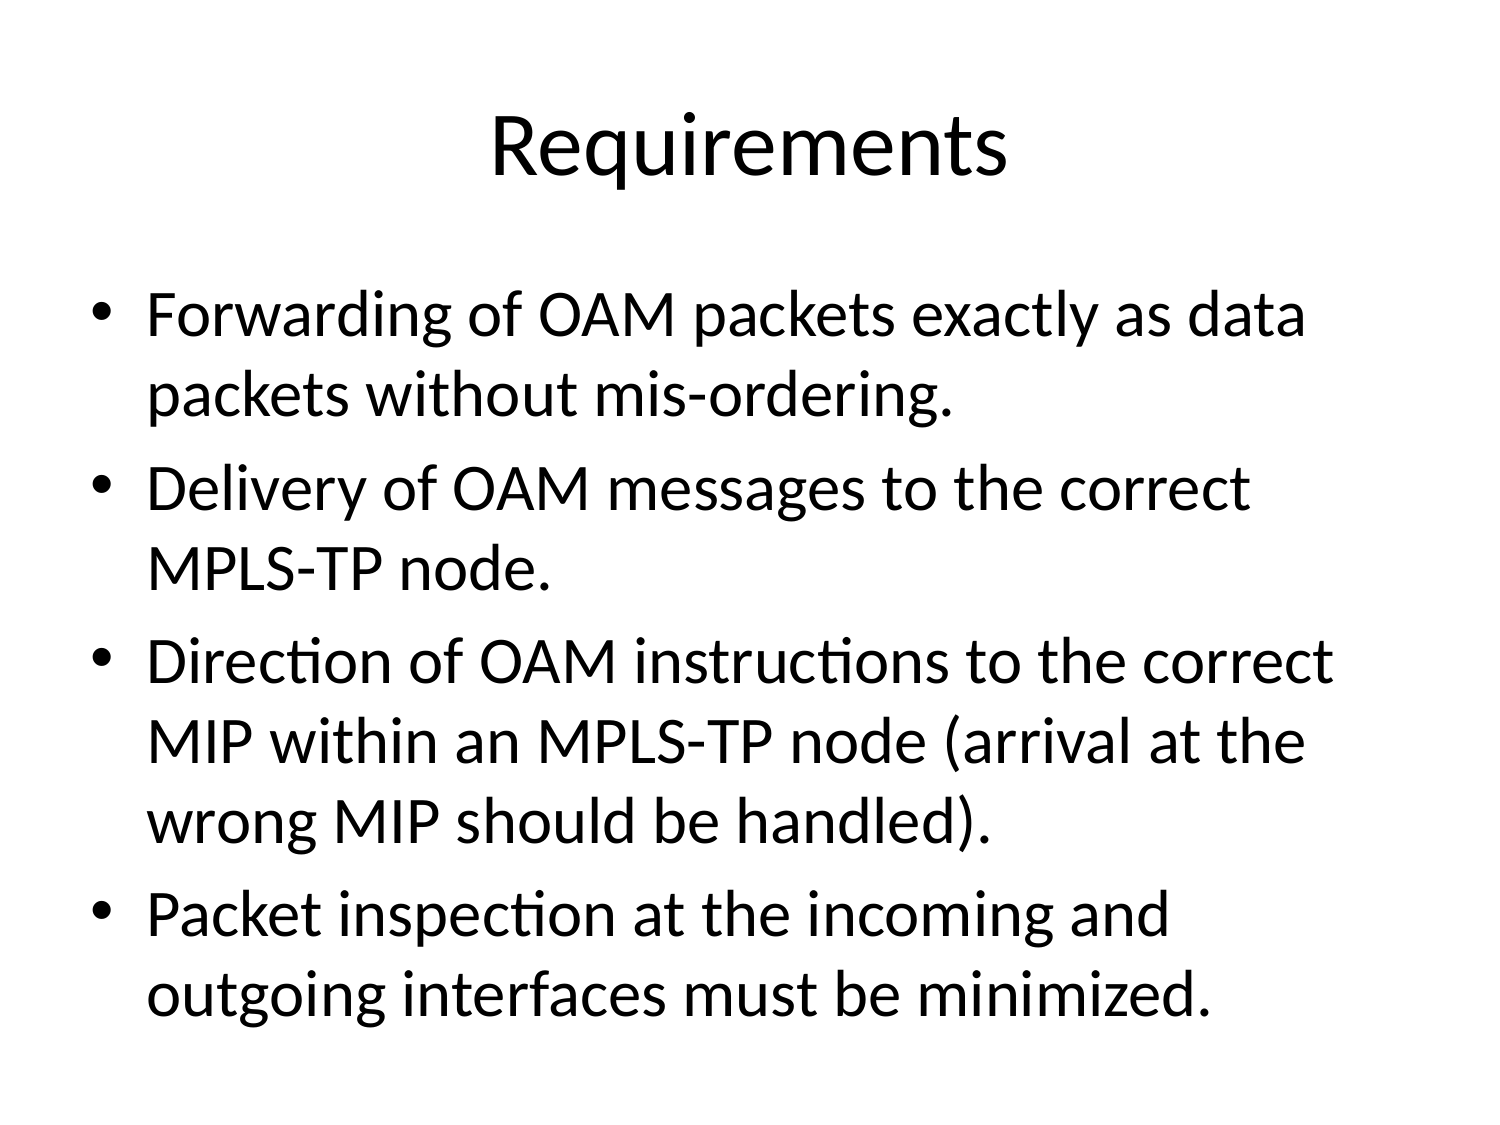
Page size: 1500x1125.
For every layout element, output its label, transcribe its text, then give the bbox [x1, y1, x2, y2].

title Requirements [74, 44, 1426, 233]
list Forwarding of OAM packets exactly as data packets without mis-ordering. Delivery of OAM messages to the correct MPLS-TP node. Direction of OAM instructions to the correct MIP within an MPLS-TP node (arrival at the wrong MIP should be handled). Packet inspection at the incoming and outgoing interfaces must be minimized. [74, 262, 1426, 1006]
